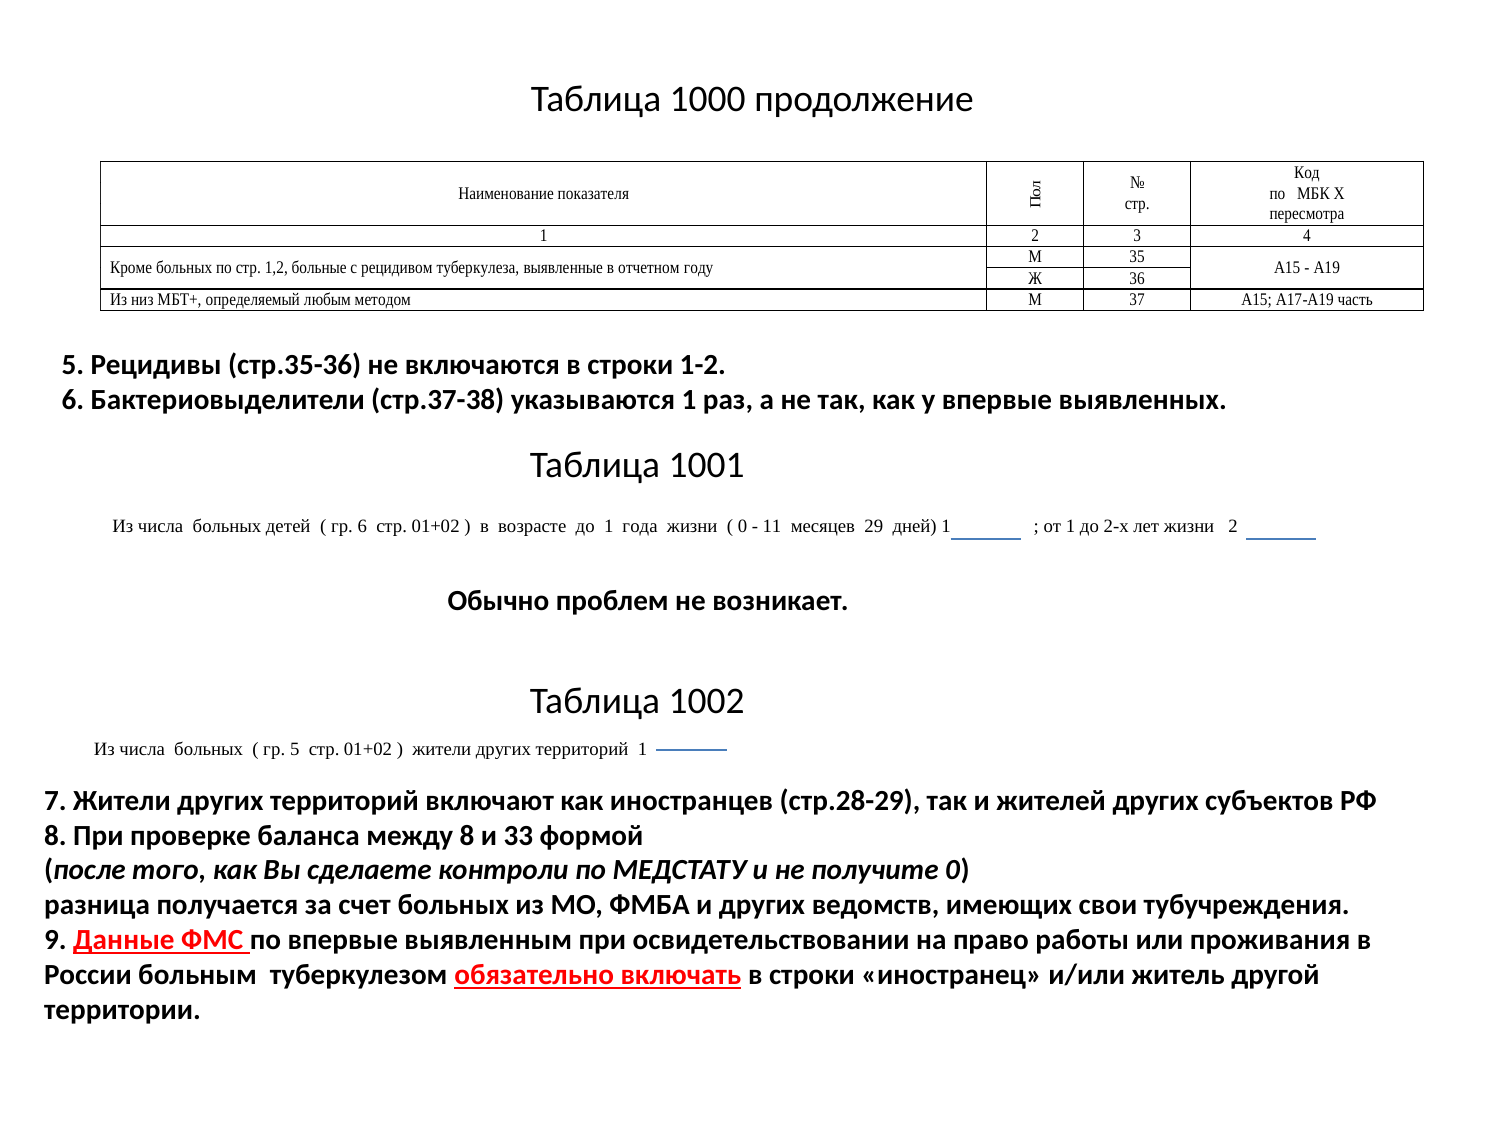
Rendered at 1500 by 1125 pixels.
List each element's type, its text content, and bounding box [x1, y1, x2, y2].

text_box Таблица 1001 [515, 432, 760, 493]
text_box Обычно проблем не возникает. [432, 574, 864, 624]
picture [93, 737, 1500, 761]
picture [100, 160, 1425, 335]
text_box Таблица 1000 продолжение [516, 66, 990, 127]
text_box 7. Жители других территорий включают как иностранцев (стр.28-29), так и жителей других субъектов РФ 8. При проверке баланса между 8 и 33 формой (после того, как Вы сделаете контроли по МЕДСТАТУ и не получите 0) разница получается за счет больных из МО, ФМБА и других ведомств, имеющих свои тубучреждения. 9. Данные ФМС по впервые выявленным при освидетельствовании на право работы или проживания в России больным туберкулезом обязательно включать в строки «иностранец» и/или житель другой территории. [29, 773, 1471, 1033]
picture [111, 515, 1500, 538]
text_box Таблица 1002 [515, 668, 760, 729]
text_box 5. Рецидивы (стр.35-36) не включаются в строки 1-2. 6. Бактериовыделители (стр.37-38) указываются 1 раз, а не так, как у впервые выявленных. [46, 337, 1459, 423]
